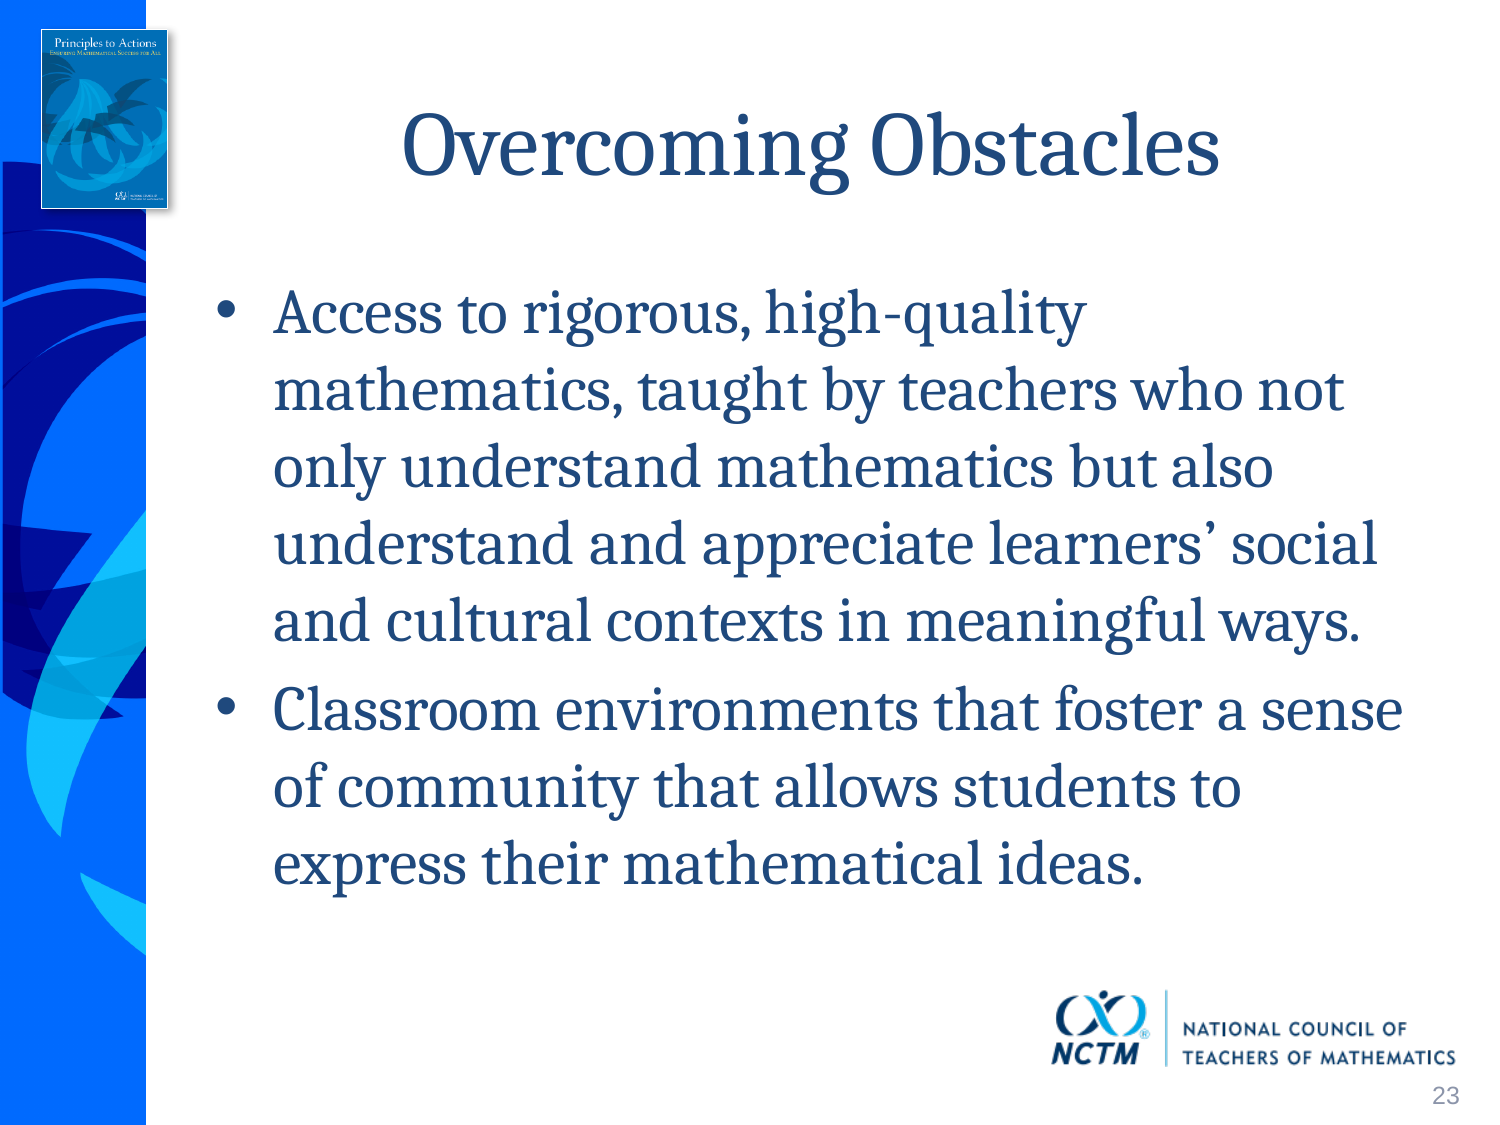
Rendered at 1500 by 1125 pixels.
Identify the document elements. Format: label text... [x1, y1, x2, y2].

picture [42, 30, 167, 208]
list Access to rigorous, high-quality mathematics, taught by teachers who not only understand mathematics but also understand and appreciate learners’ social and cultural contexts in meaningful ways. Classroom environments that foster a sense of community that allows students to express their mathematical ideas. [200, 262, 1425, 963]
title Overcoming Obstacles [200, 45, 1425, 233]
picture [0, 0, 146, 1125]
slide_number 23 [1125, 1065, 1475, 1125]
